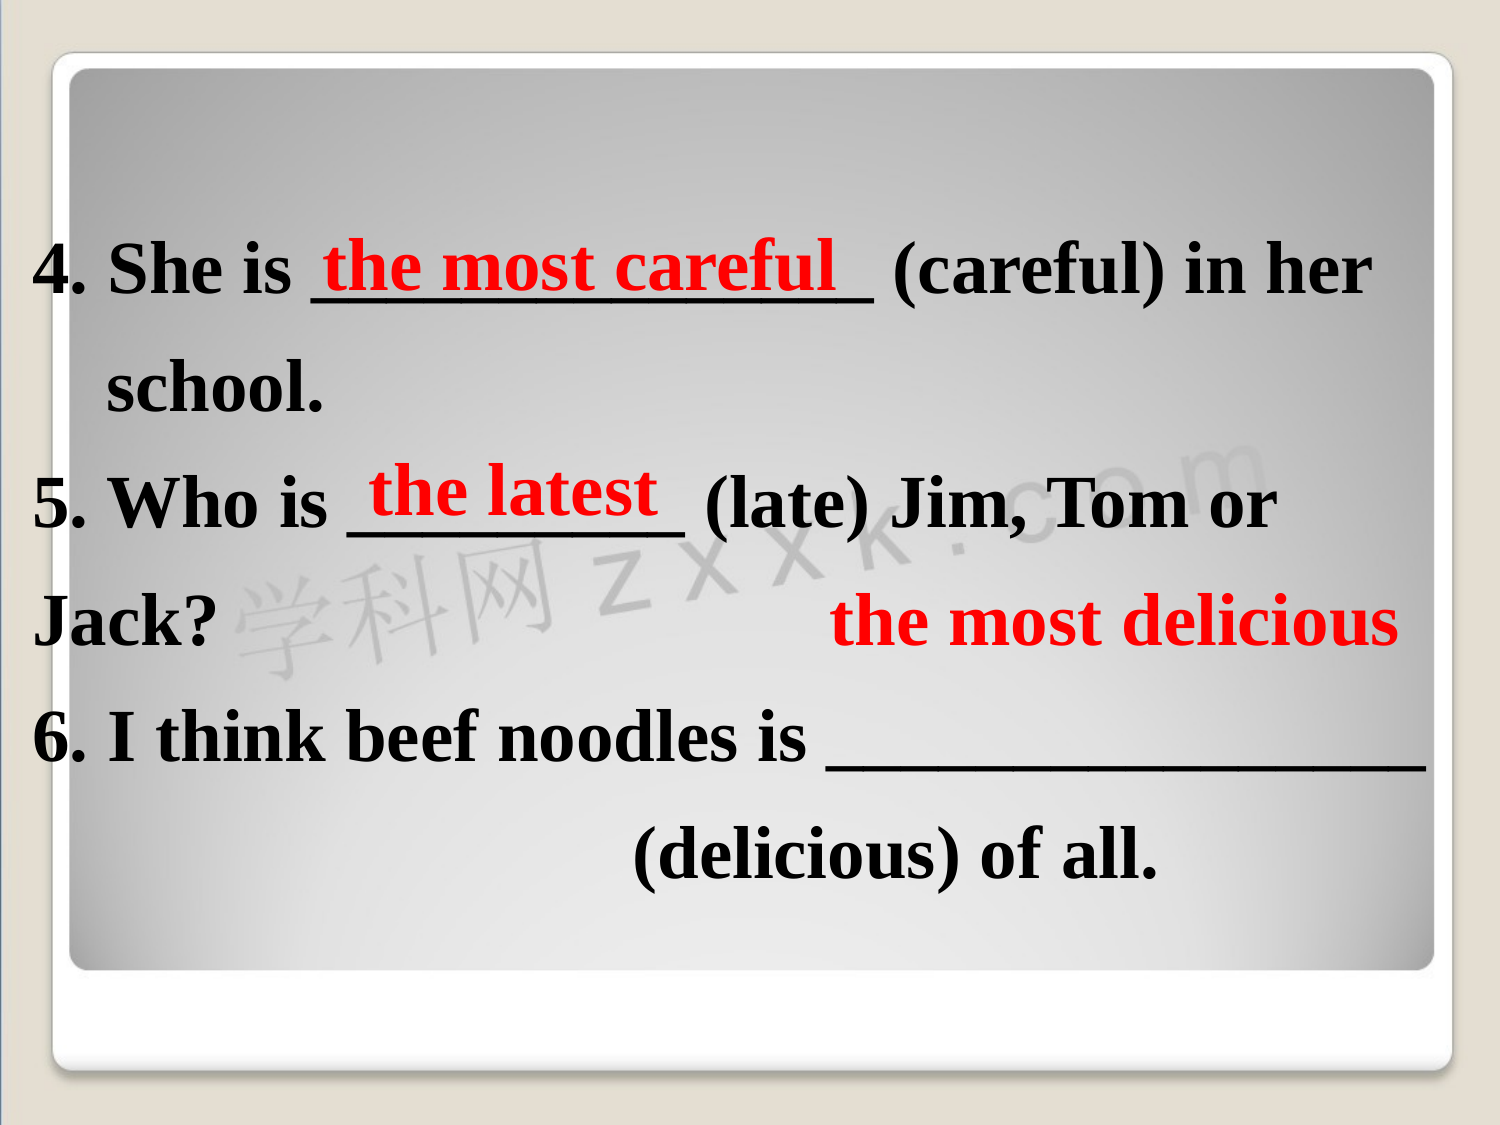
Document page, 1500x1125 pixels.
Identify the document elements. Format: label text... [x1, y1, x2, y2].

text_box 4. She is _______________ (careful) in her school. 5. Who is _________ (late) Jim, Tom or Jack? 6. I think beef noodles is ________________ (delicious) of all. [17, 184, 1477, 799]
picture [0, 0, 1500, 1125]
text_box the most careful [307, 208, 853, 313]
text_box the latest [354, 432, 674, 538]
text_box the most delicious [815, 562, 1416, 668]
